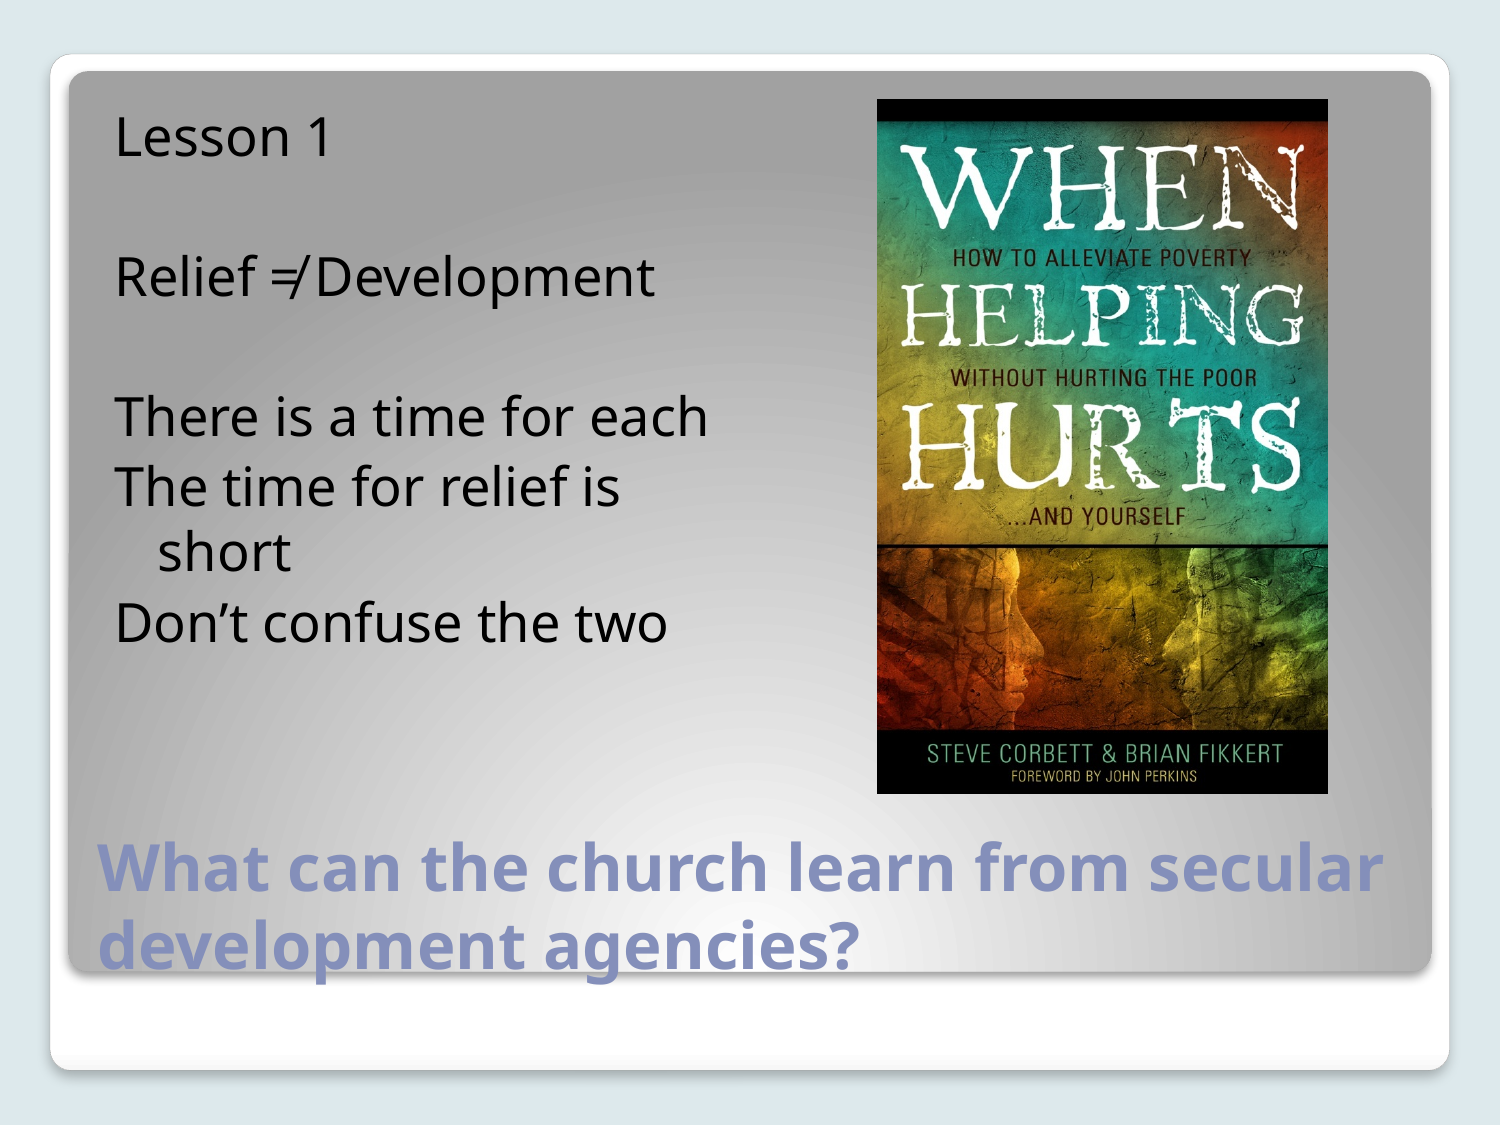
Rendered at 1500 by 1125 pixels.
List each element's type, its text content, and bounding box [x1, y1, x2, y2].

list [877, 99, 1328, 795]
title What can the church learn from secular development agencies? [82, 817, 1425, 991]
list Lesson 1 Relief ≠ Development There is a time for each The time for relief is short Don’t confuse the two [84, 86, 730, 807]
